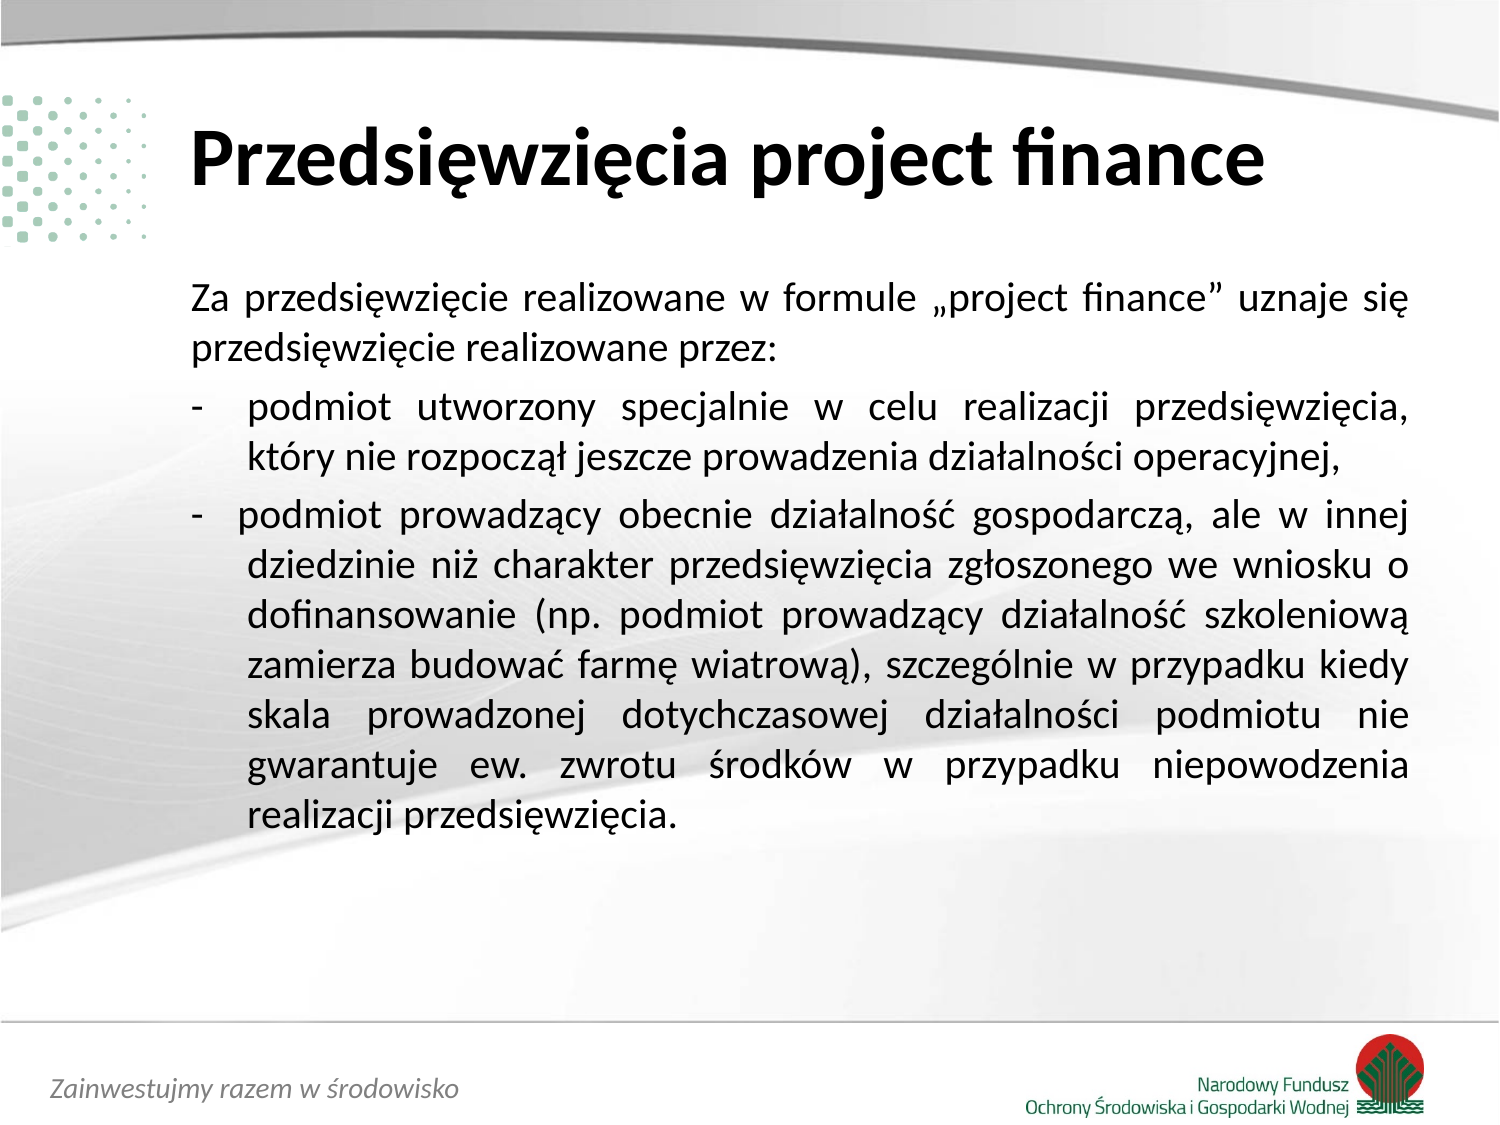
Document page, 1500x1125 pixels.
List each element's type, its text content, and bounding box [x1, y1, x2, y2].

title Przedsięwzięcia project finance [175, 58, 1425, 247]
list Za przedsięwzięcie realizowane w formule „project finance” uznaje się przedsięwzięcie realizowane przez: - podmiot utworzony specjalnie w celu realizacji przedsięwzięcia, który nie rozpoczął jeszcze prowadzenia działalności operacyjnej, - podmiot prowadzący obecnie działalność gospodarczą, ale w innej dziedzinie niż charakter przedsięwzięcia zgłoszonego we wniosku o dofinansowanie (np. podmiot prowadzący działalność szkoleniową zamierza budować farmę wiatrową), szczególnie w przypadku kiedy skala prowadzonej dotychczasowej działalności podmiotu nie gwarantuje ew. zwrotu środków w przypadku niepowodzenia realizacji przedsięwzięcia. [175, 262, 1425, 1005]
picture [0, 0, 1499, 1023]
picture [1026, 1034, 1424, 1118]
